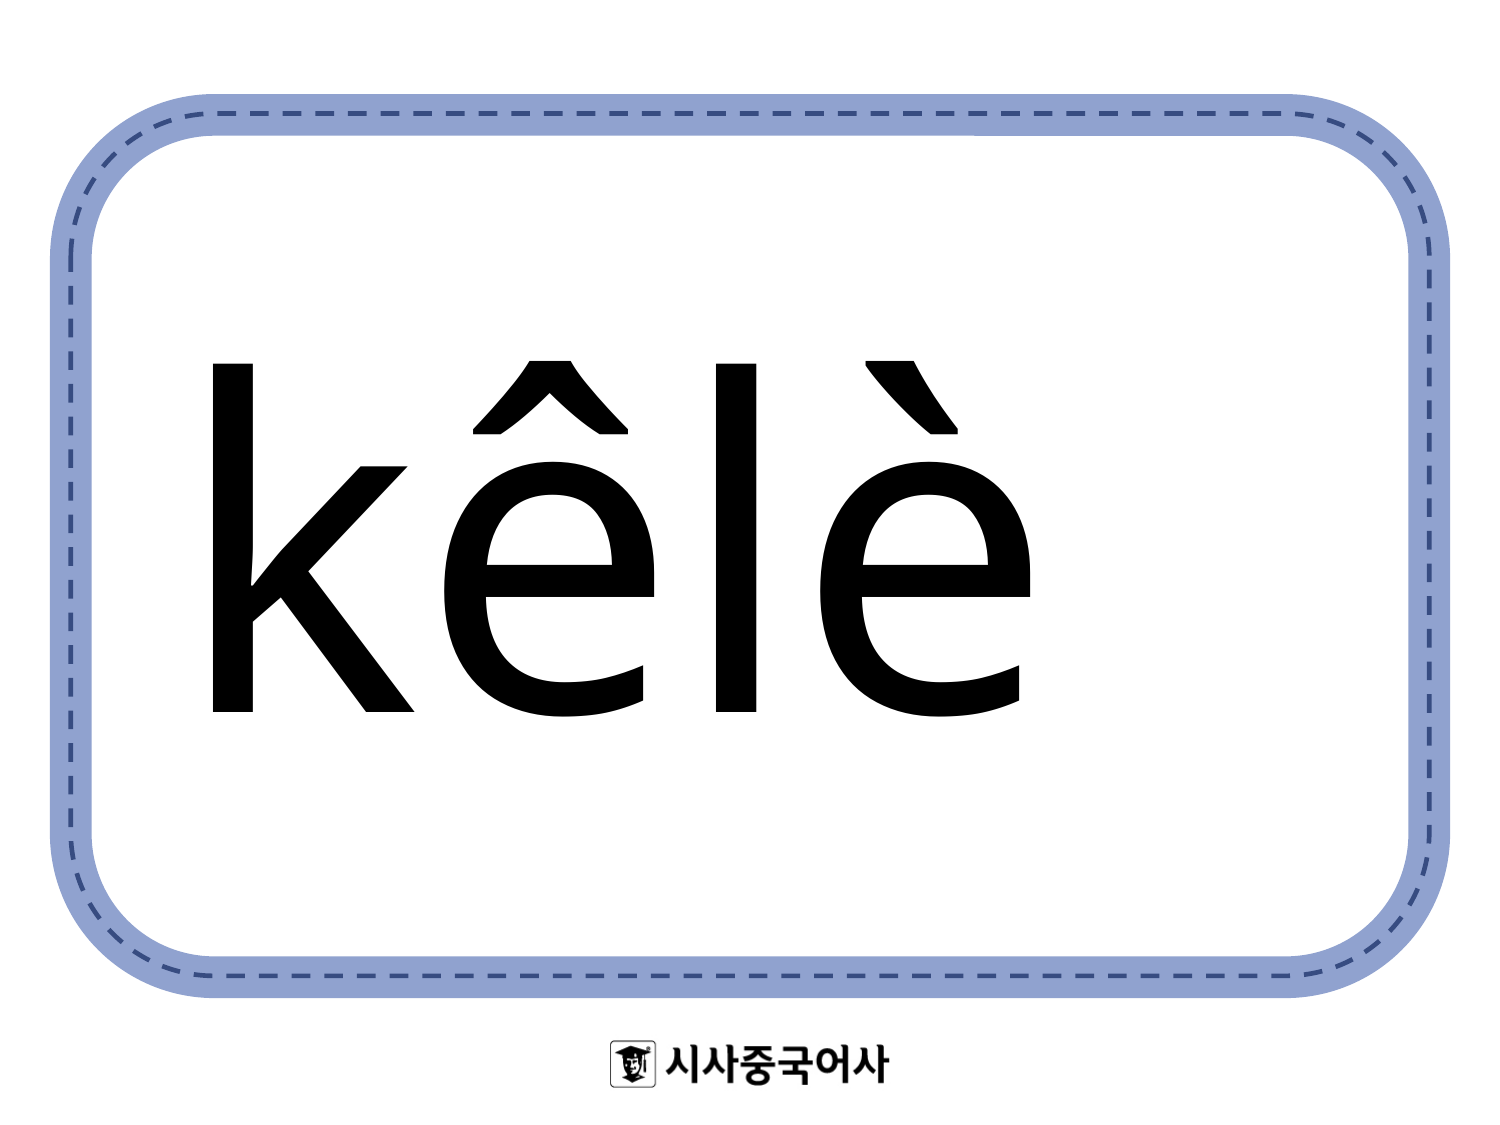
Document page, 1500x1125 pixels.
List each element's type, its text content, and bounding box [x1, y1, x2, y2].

text_box kêlè [145, 172, 1354, 836]
picture [602, 1034, 898, 1094]
